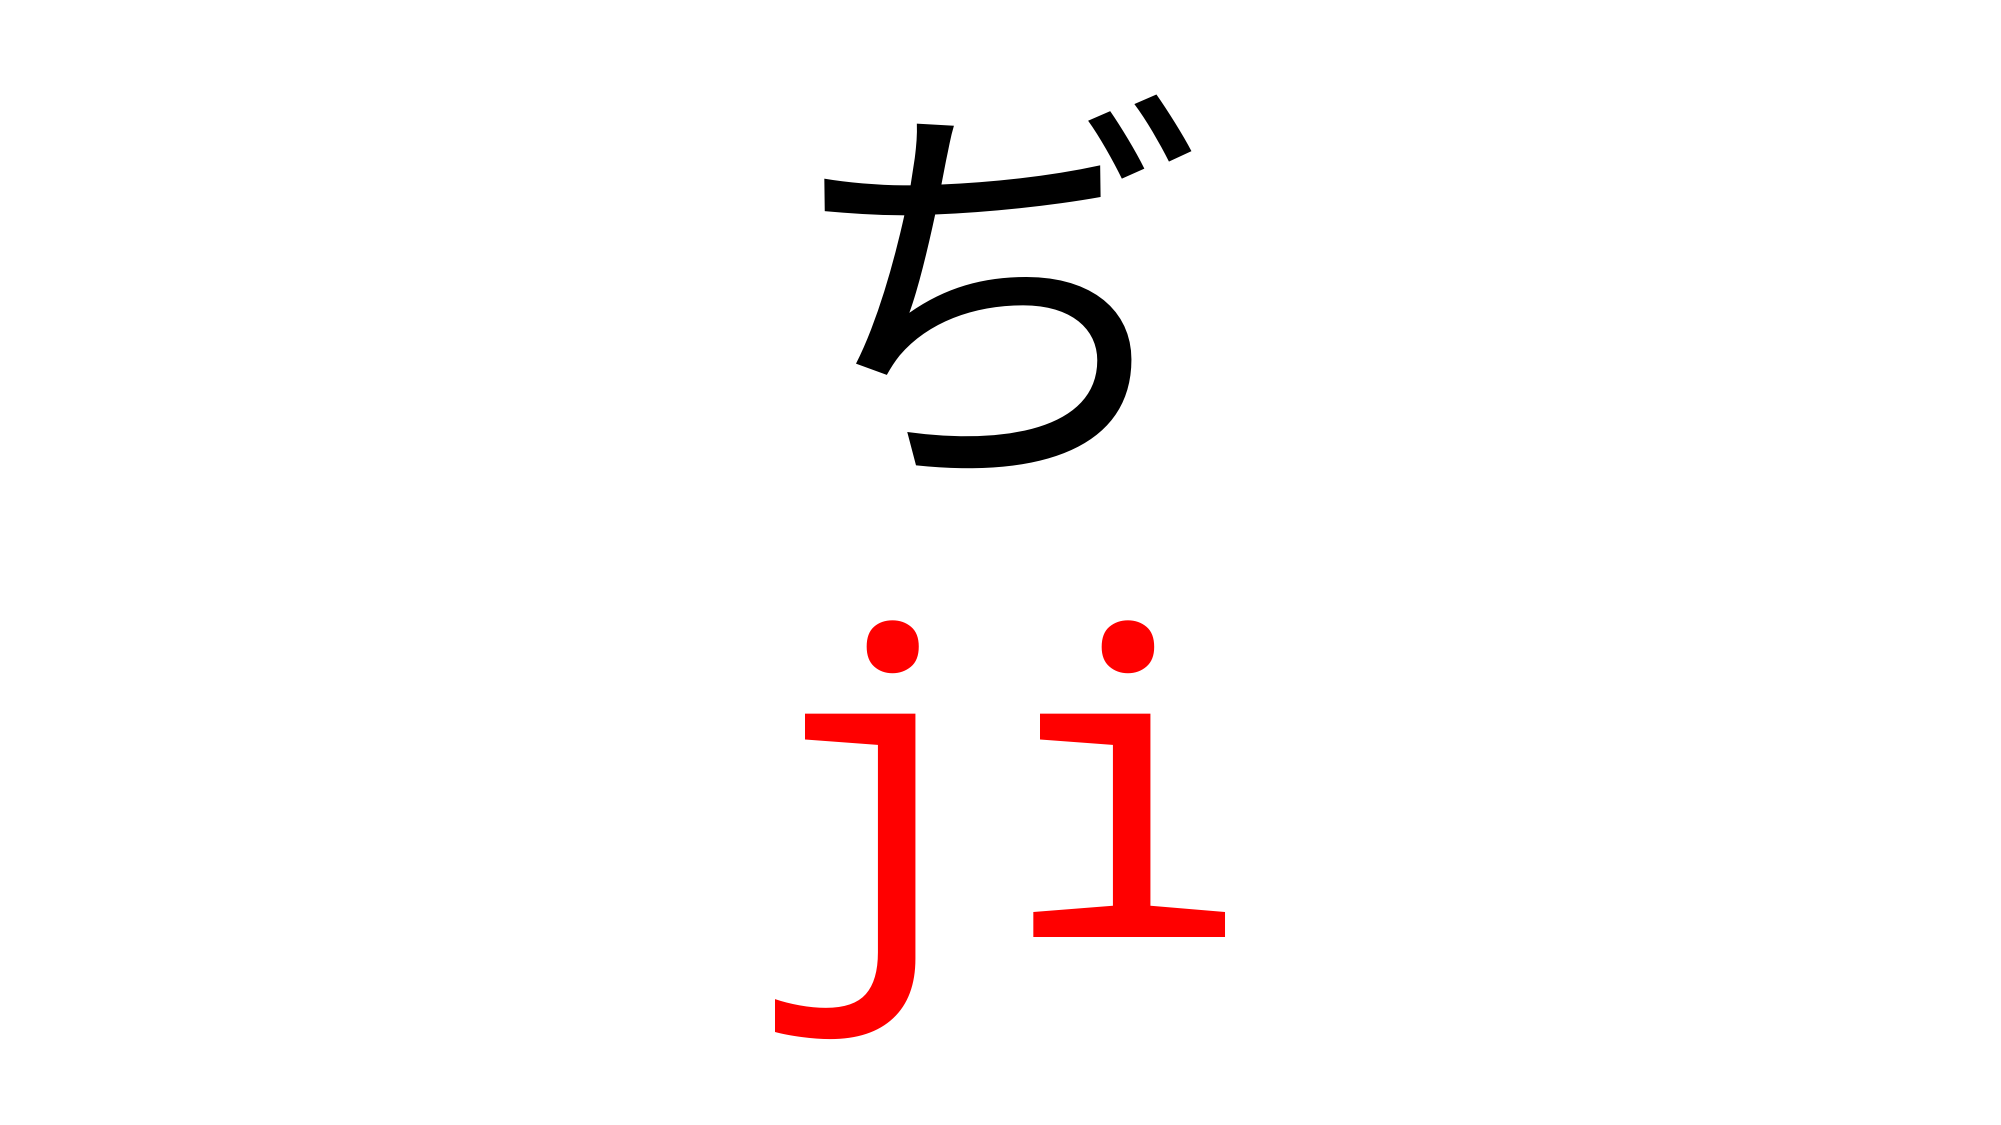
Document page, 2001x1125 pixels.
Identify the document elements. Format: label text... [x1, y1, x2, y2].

title ぢ [249, 71, 1750, 545]
text_box ji [249, 562, 1750, 1036]
